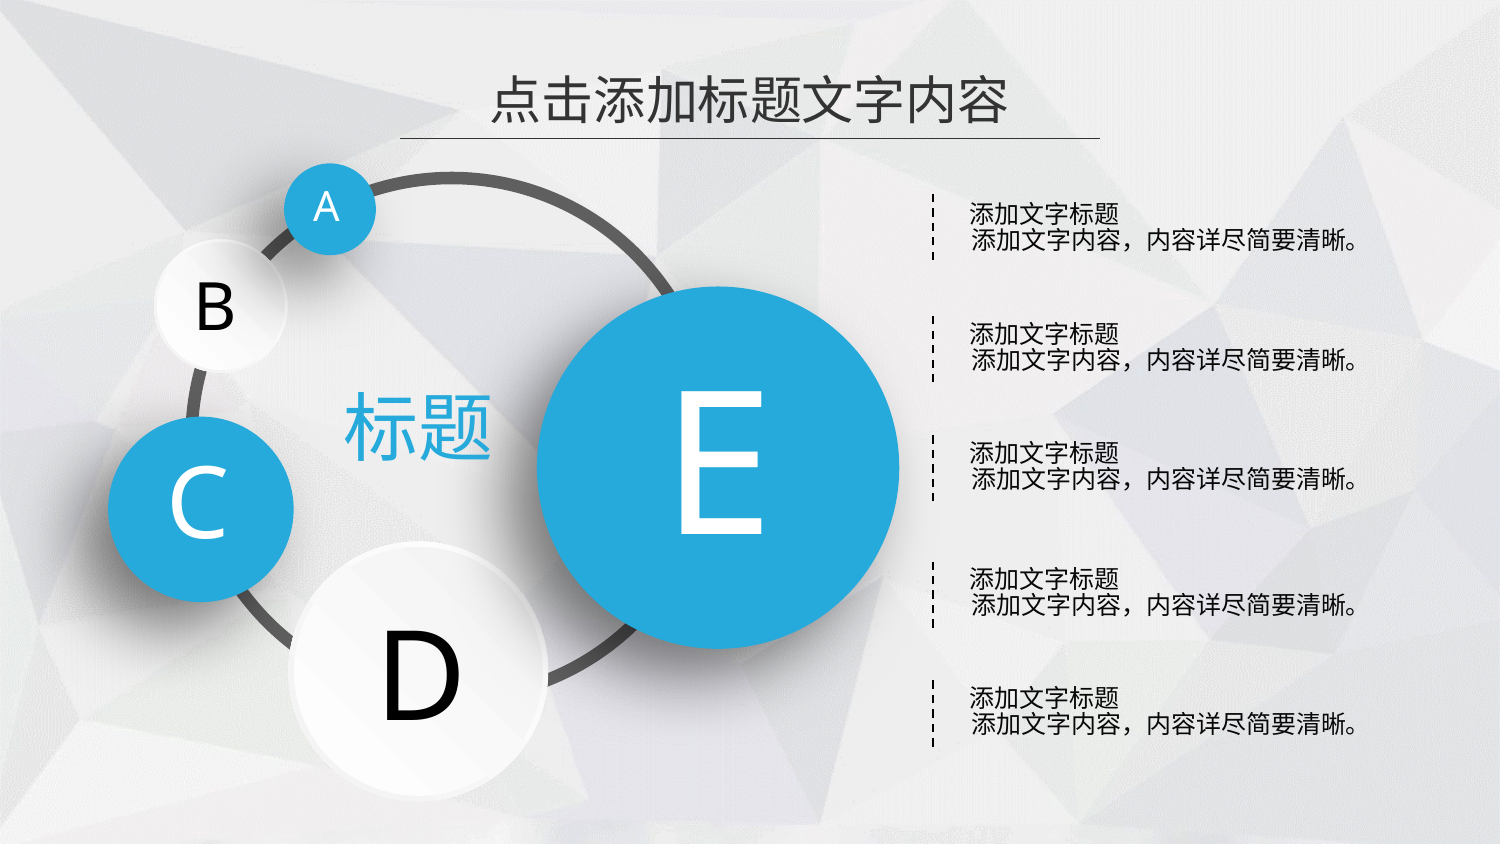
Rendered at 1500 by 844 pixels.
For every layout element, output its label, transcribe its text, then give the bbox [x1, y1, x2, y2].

text_box 添加文字内容，内容详尽简要清晰。 [956, 336, 1387, 382]
text_box 添加文字标题 [955, 675, 1135, 720]
text_box 添加文字内容，内容详尽简要清晰。 [956, 582, 1387, 627]
text_box 添加文字内容，内容详尽简要清晰。 [956, 701, 1387, 746]
text_box [274, 624, 282, 639]
picture [0, 0, 1500, 844]
text_box 添加文字标题 [955, 429, 1135, 475]
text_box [283, 163, 377, 256]
text_box [192, 175, 653, 539]
text_box 点击添加标题文字内容 [472, 60, 1028, 137]
text_box 添加文字标题 [955, 191, 1135, 236]
text_box 添加文字内容，内容详尽简要清晰。 [956, 456, 1387, 501]
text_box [107, 416, 294, 603]
text_box 标题 [329, 372, 509, 478]
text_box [536, 286, 900, 650]
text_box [288, 541, 549, 802]
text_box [153, 238, 288, 373]
text_box 添加文字内容，内容详尽简要清晰。 [956, 217, 1387, 263]
text_box 添加文字标题 [955, 310, 1135, 356]
text_box 添加文字标题 [955, 556, 1135, 601]
